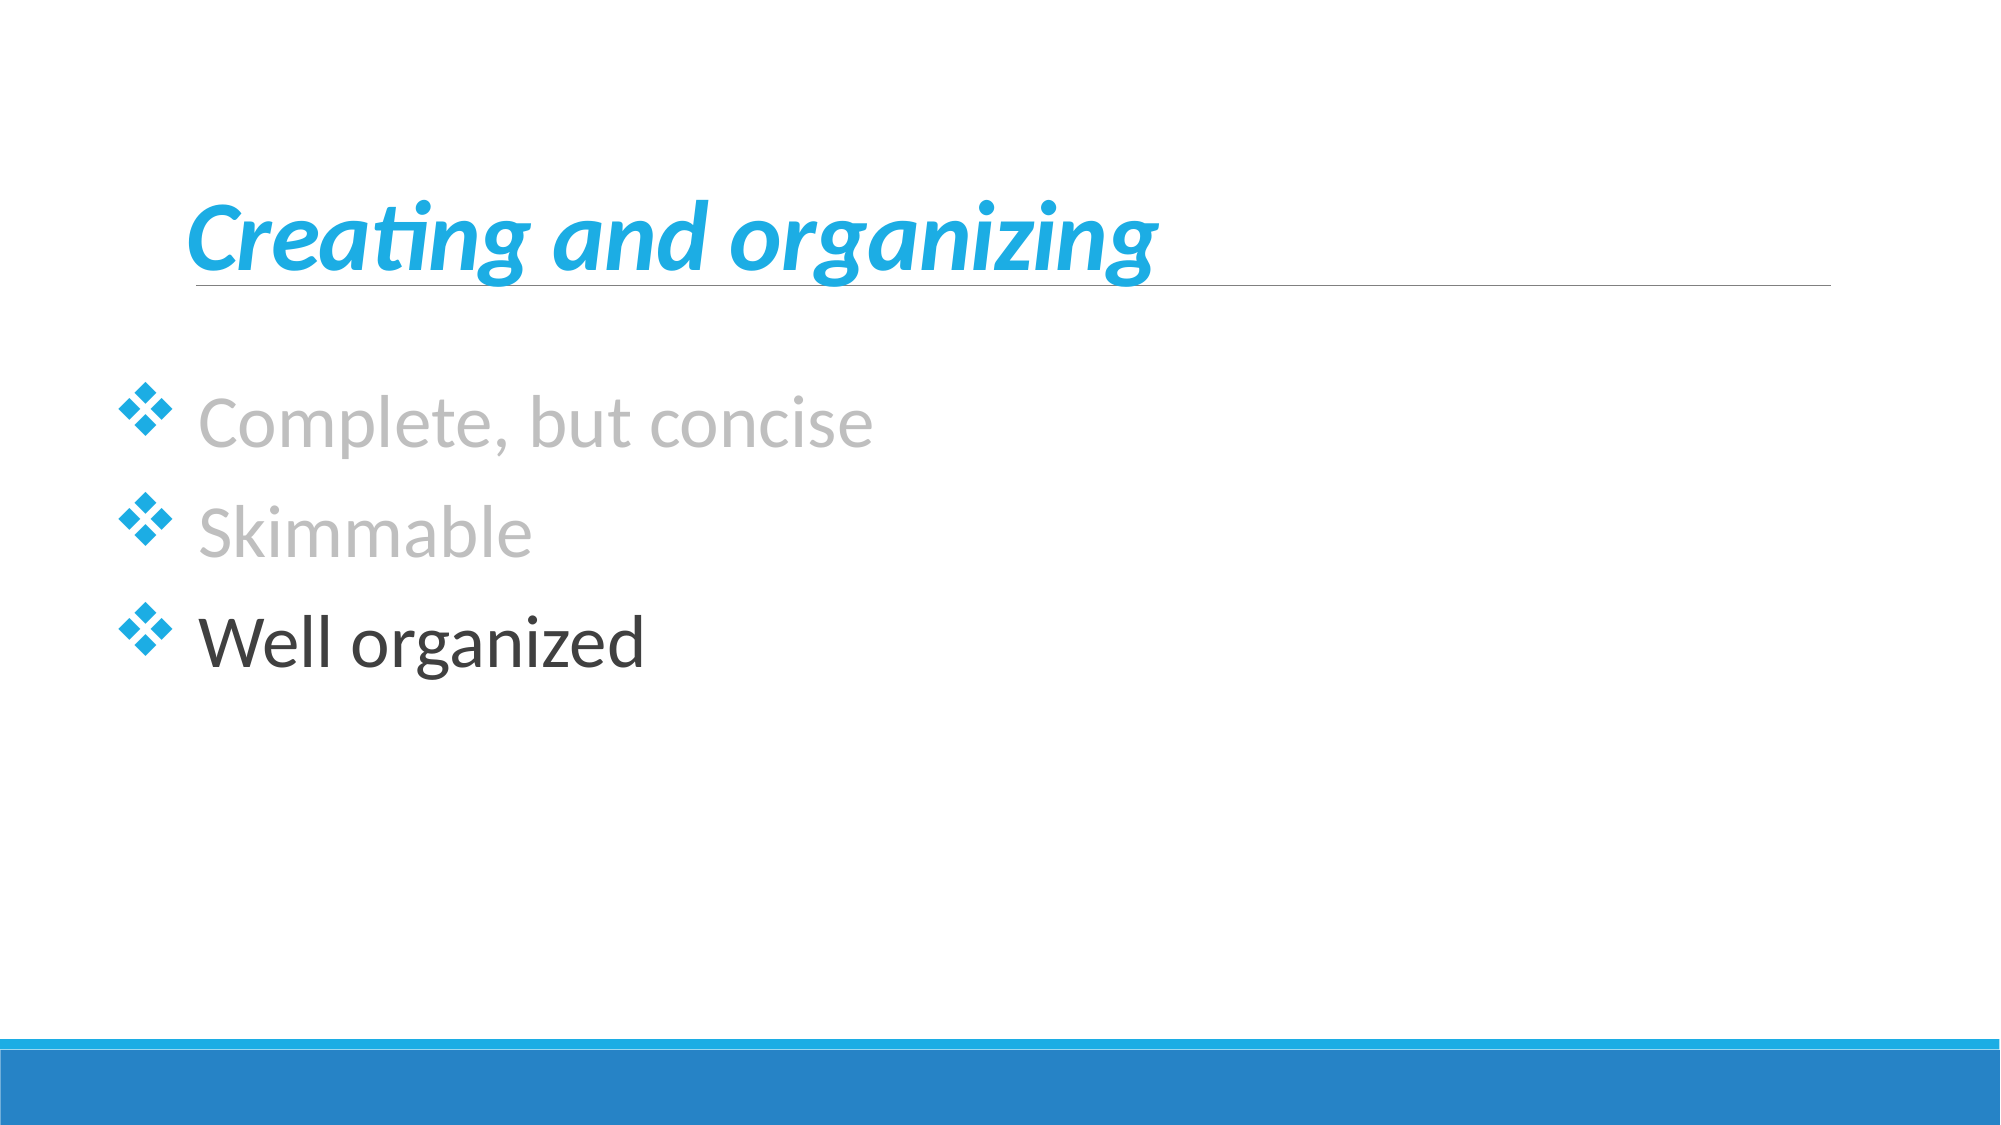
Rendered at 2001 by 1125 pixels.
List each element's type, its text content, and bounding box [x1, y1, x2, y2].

title Creating and organizing [171, 85, 1584, 299]
list Complete, but concise Skimmable Well organized [112, 375, 1935, 1021]
